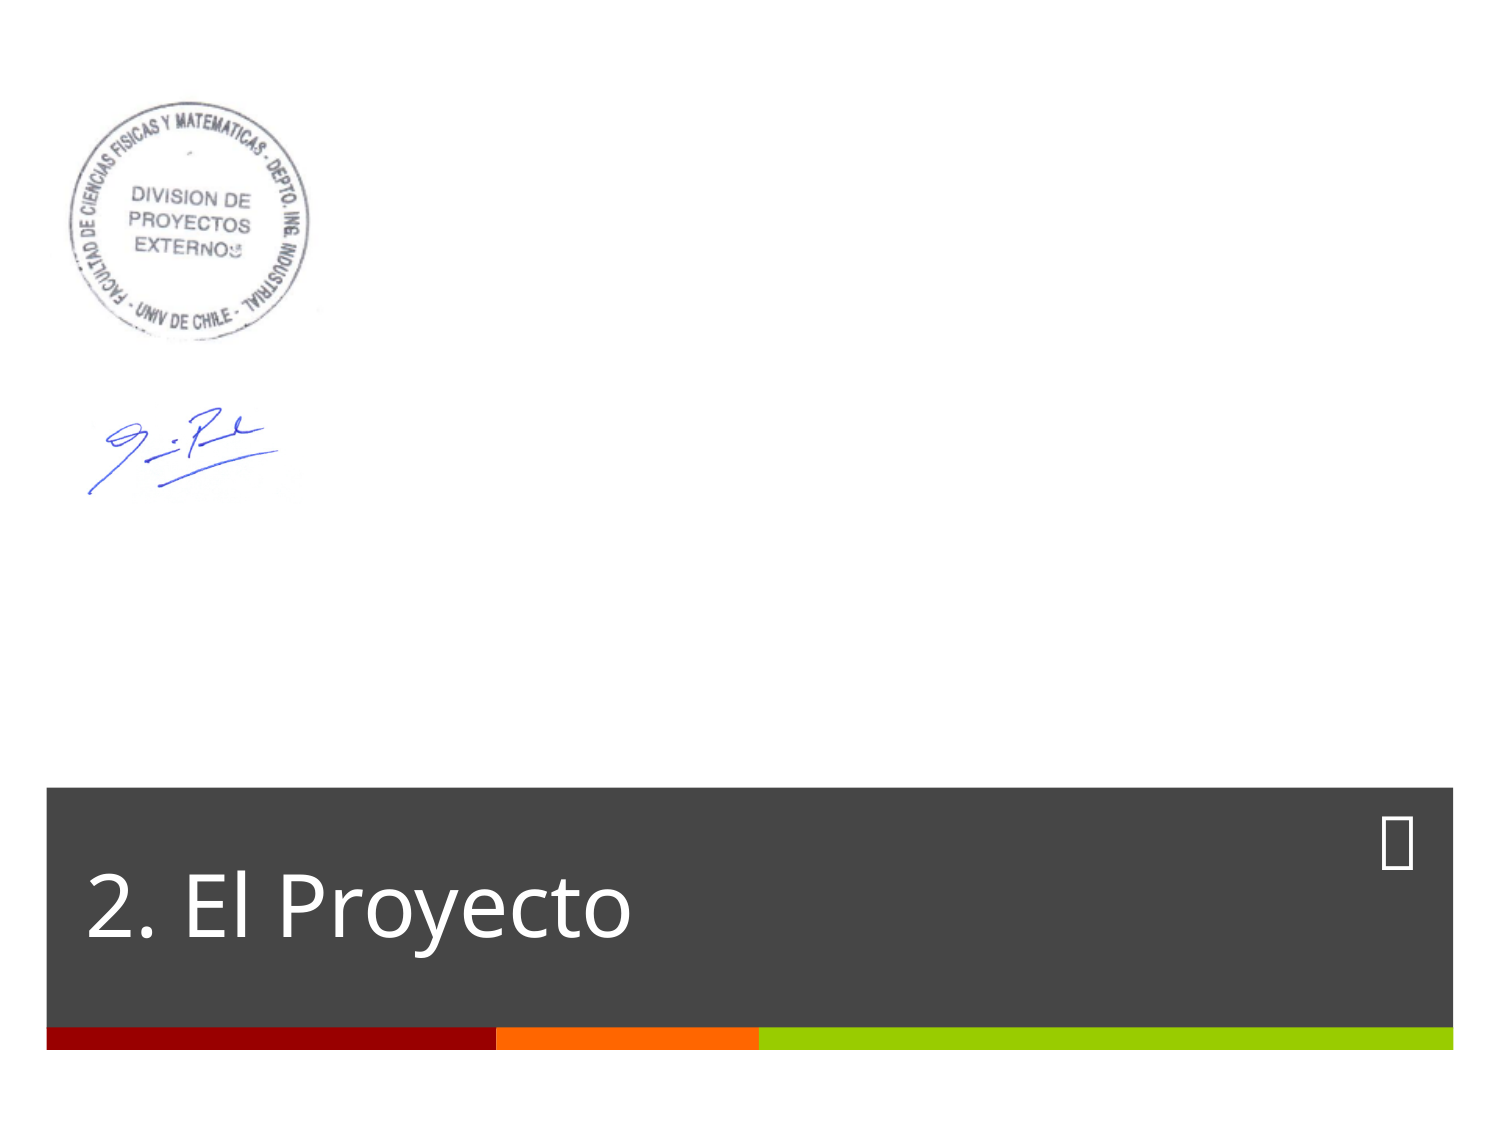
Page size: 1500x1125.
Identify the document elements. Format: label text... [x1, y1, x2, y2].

title 2. El Proyecto [70, 789, 1346, 963]
picture [64, 396, 305, 504]
picture [49, 77, 329, 364]
